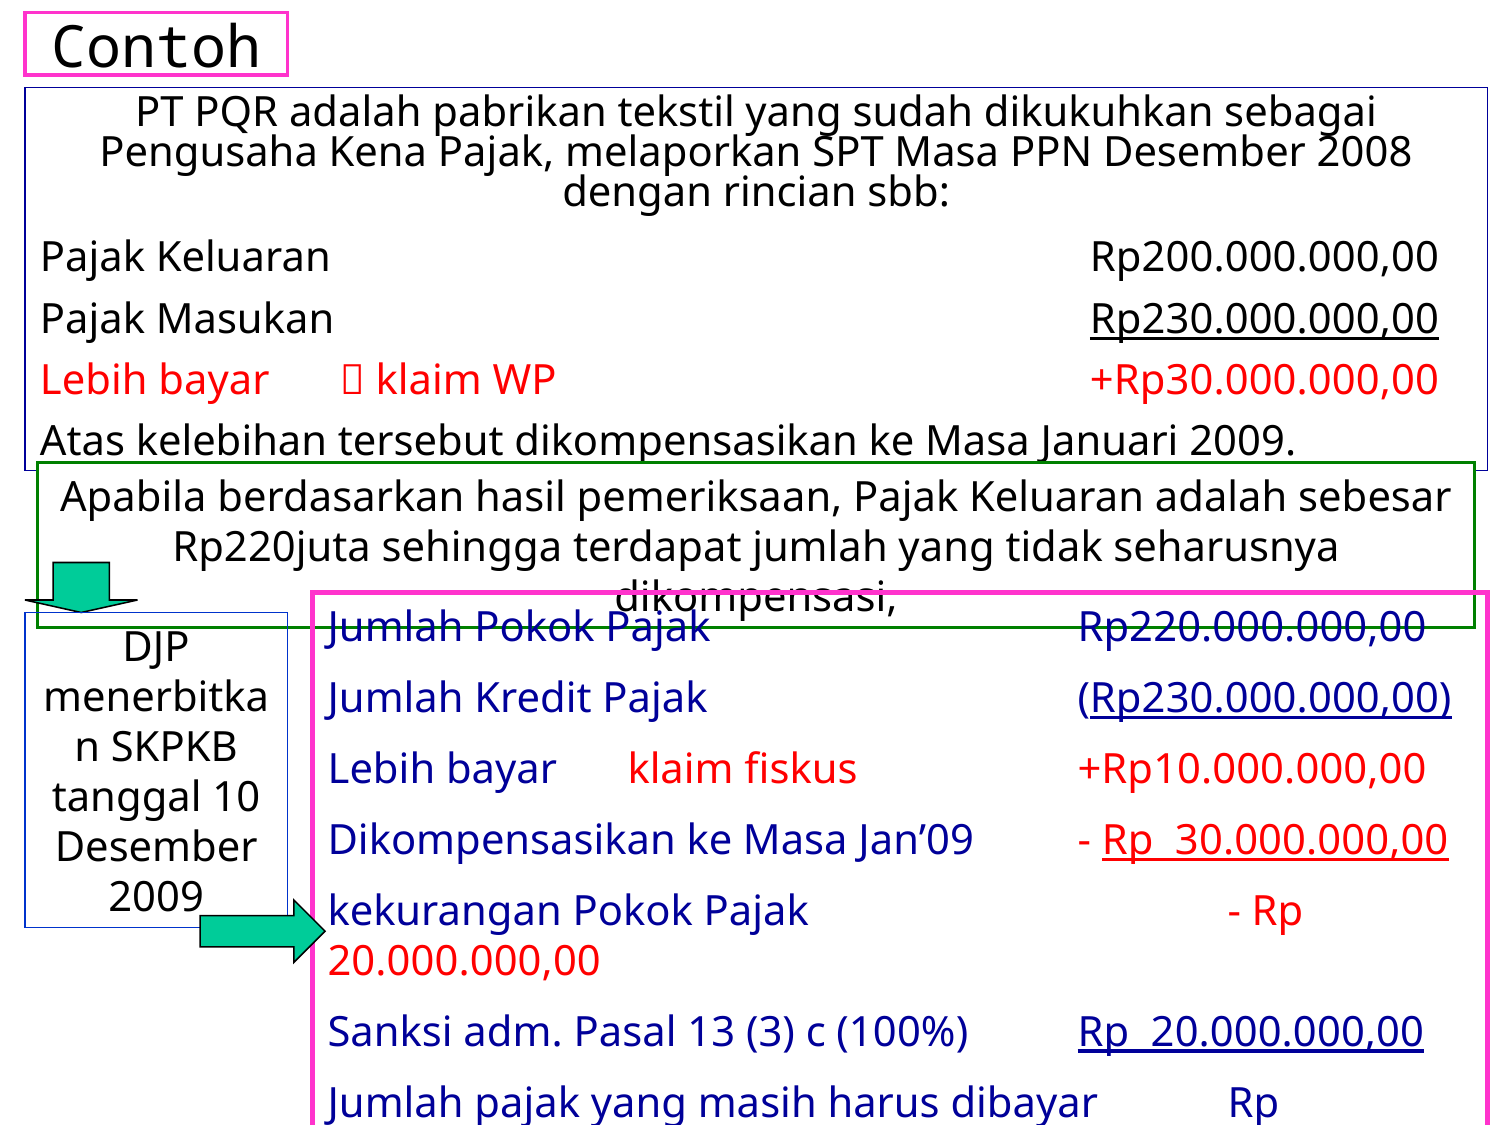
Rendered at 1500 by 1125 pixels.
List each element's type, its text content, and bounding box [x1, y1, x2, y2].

text_box DJP menerbitkan SKPKB tanggal 10 Desember 2009 [24, 612, 288, 928]
text_box Jumlah Pokok Pajak Rp220.000.000,00 Jumlah Kredit Pajak (Rp230.000.000,00) Lebih bayar klaim fiskus +Rp10.000.000,00 Dikompensasikan ke Masa Jan’09 - Rp 30.000.000,00 kekurangan Pokok Pajak - Rp 20.000.000,00 Sanksi adm. Pasal 13 (3) c (100%) Rp 20.000.000,00 Jumlah pajak yang masih harus dibayar Rp 40.000.000,00 [312, 592, 1488, 1125]
text_box Apabila berdasarkan hasil pemeriksaan, Pajak Keluaran adalah sebesar Rp220juta sehingga terdapat jumlah yang tidak seharusnya dikompensasi, [37, 462, 1475, 628]
text_box [200, 899, 326, 963]
title Contoh [24, 12, 288, 76]
text_box PT PQR adalah pabrikan tekstil yang sudah dikukuhkan sebagai Pengusaha Kena Pajak, melaporkan SPT Masa PPN Desember 2008 dengan rincian sbb: Pajak Keluaran Rp200.000.000,00 Pajak Masukan Rp230.000.000,00 Lebih bayar  klaim WP +Rp30.000.000,00 Atas kelebihan tersebut dikompensasikan ke Masa Januari 2009. [24, 87, 1488, 471]
text_box [24, 562, 138, 612]
